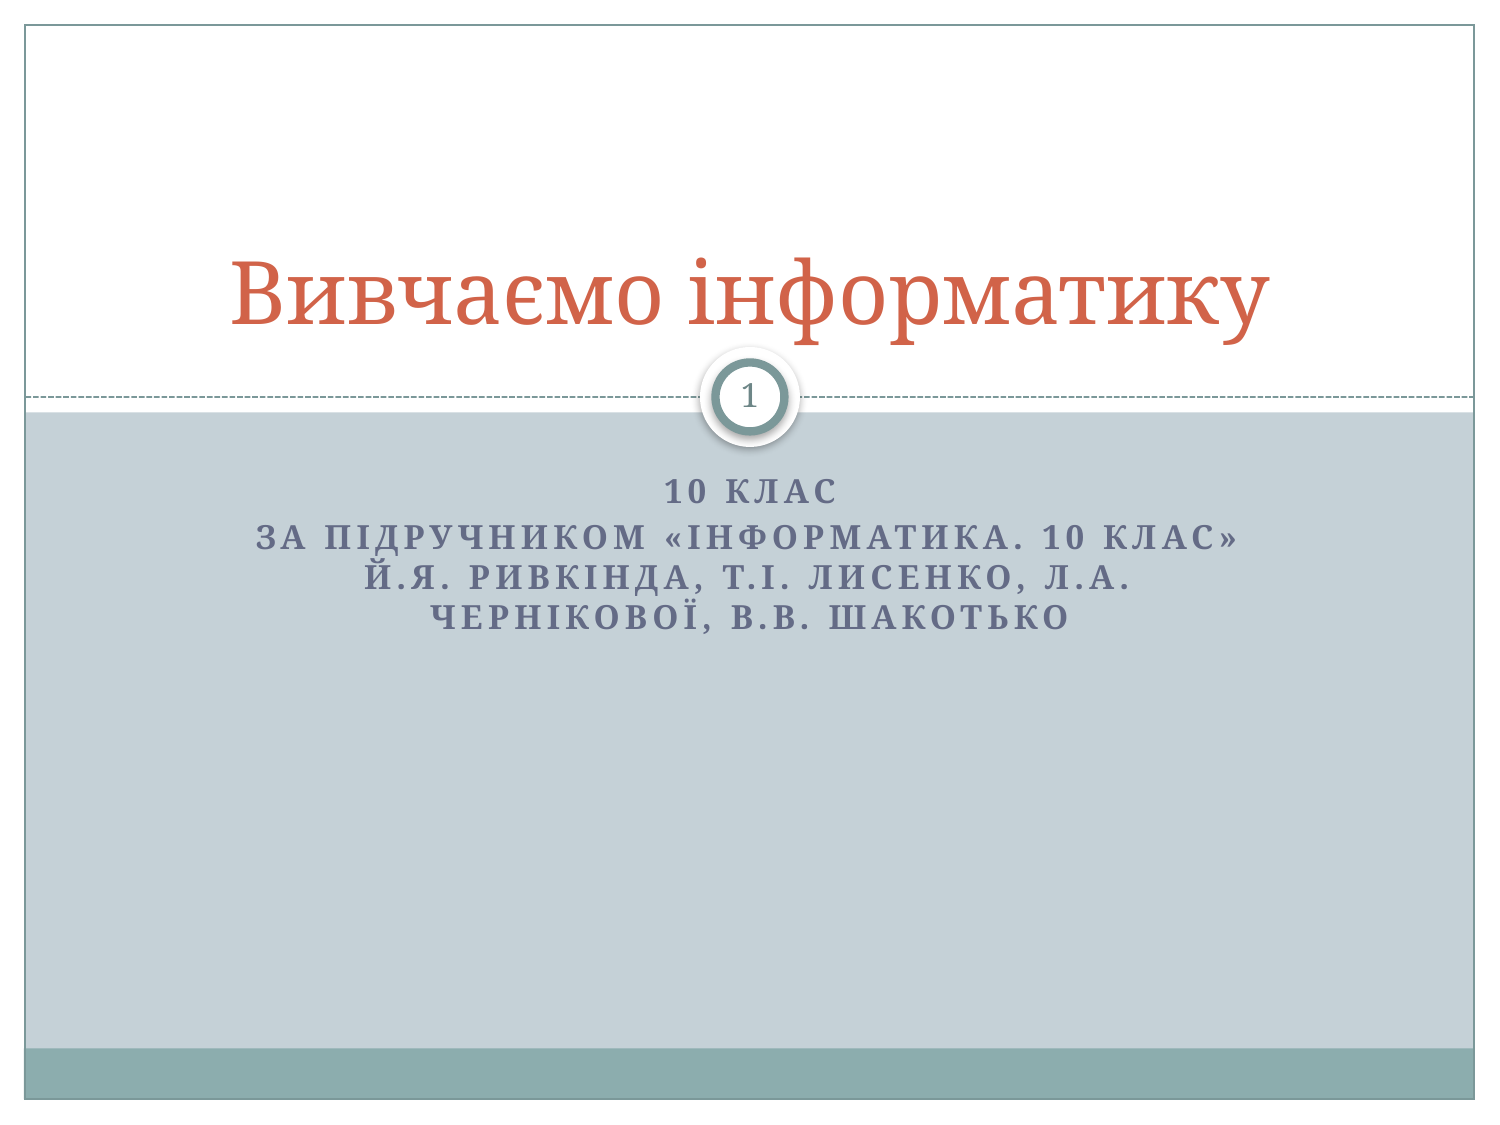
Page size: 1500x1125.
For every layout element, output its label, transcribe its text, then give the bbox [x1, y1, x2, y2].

title Вивчаємо інформатику [112, 62, 1388, 350]
slide_number 1 [712, 360, 788, 434]
subtitle 10 клас За підручником «Інформатика. 10 клас» Й.Я. Ривкінда, Т.І. Лисенко, Л.А. Чернікової, В.В. Шакотько [225, 462, 1275, 750]
